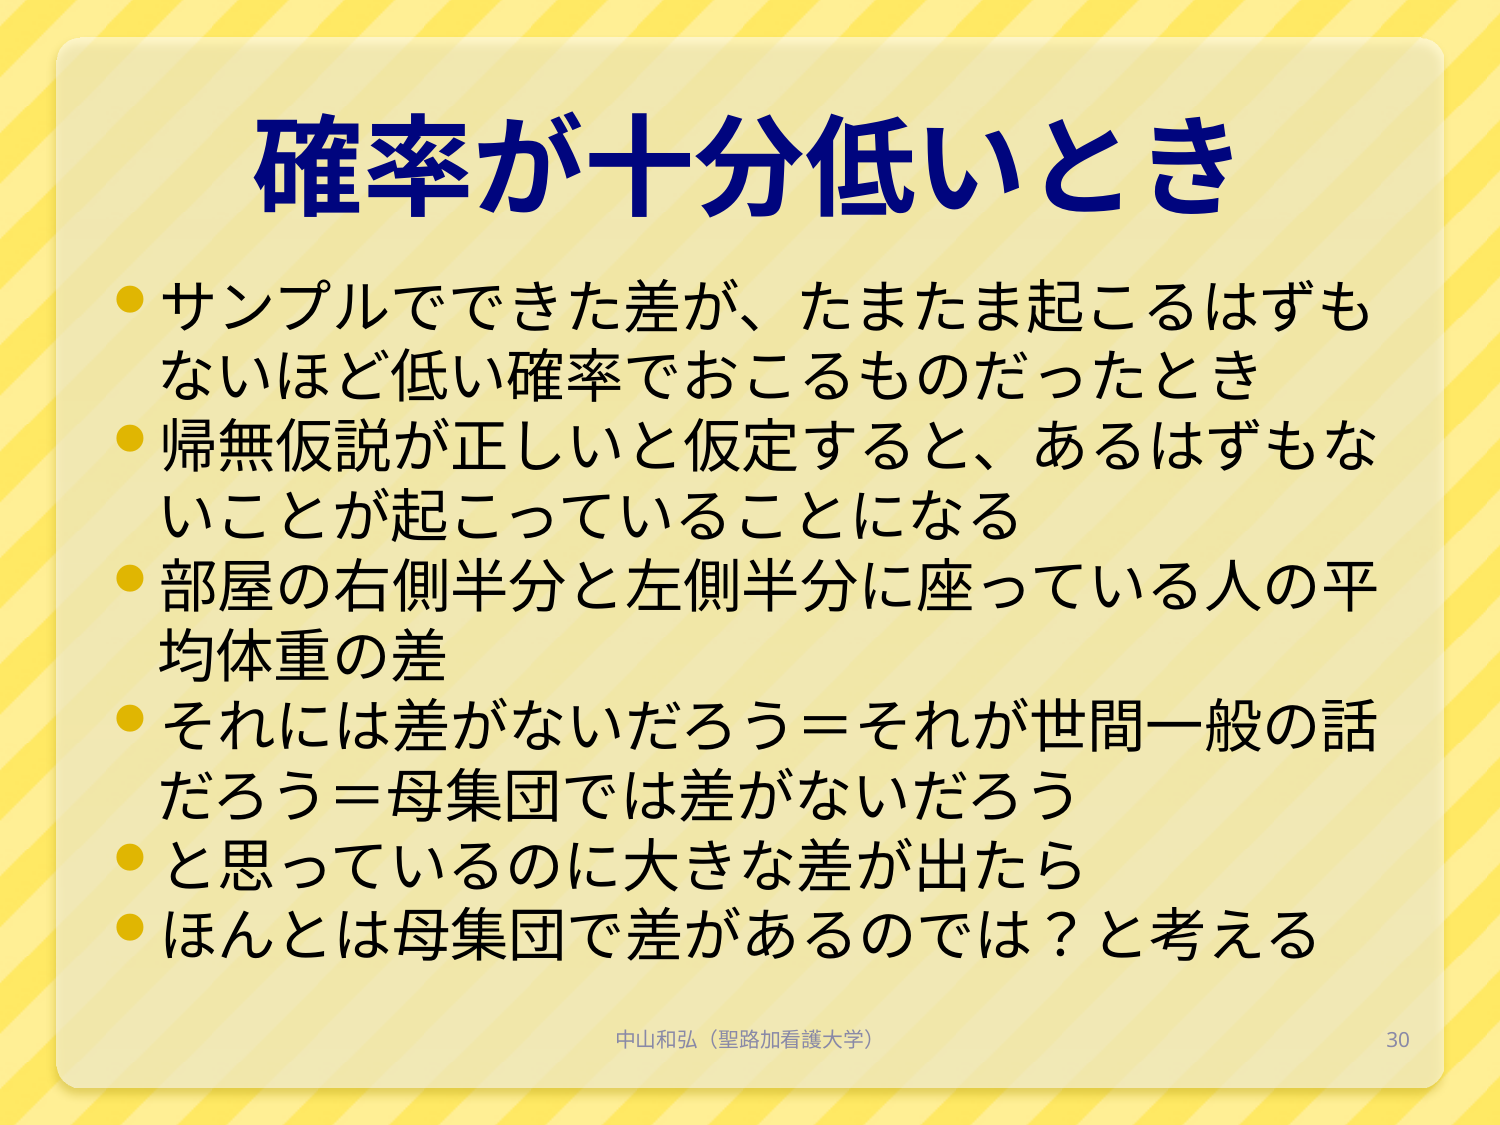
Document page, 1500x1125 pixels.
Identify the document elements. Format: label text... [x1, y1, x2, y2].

title 確率が十分低いとき [75, 50, 1425, 238]
slide_number 30 [1074, 1019, 1425, 1080]
footer 中山和弘（聖路加看護大学） [512, 1019, 988, 1080]
text_box ｒ2 [0, 0, 1500, 1125]
list サンプルでできた差が、たまたま起こるはずもないほど低い確率でおこるものだったとき 帰無仮説が正しいと仮定すると、あるはずもないことが起こっていることになる 部屋の右側半分と左側半分に座っている人の平均体重の差 それには差がないだろう＝それが世間一般の話だろう＝母集団では差がないだろう と思っているのに大きな差が出たら ほんとは母集団で差があるのでは？と考える [75, 262, 1425, 1005]
